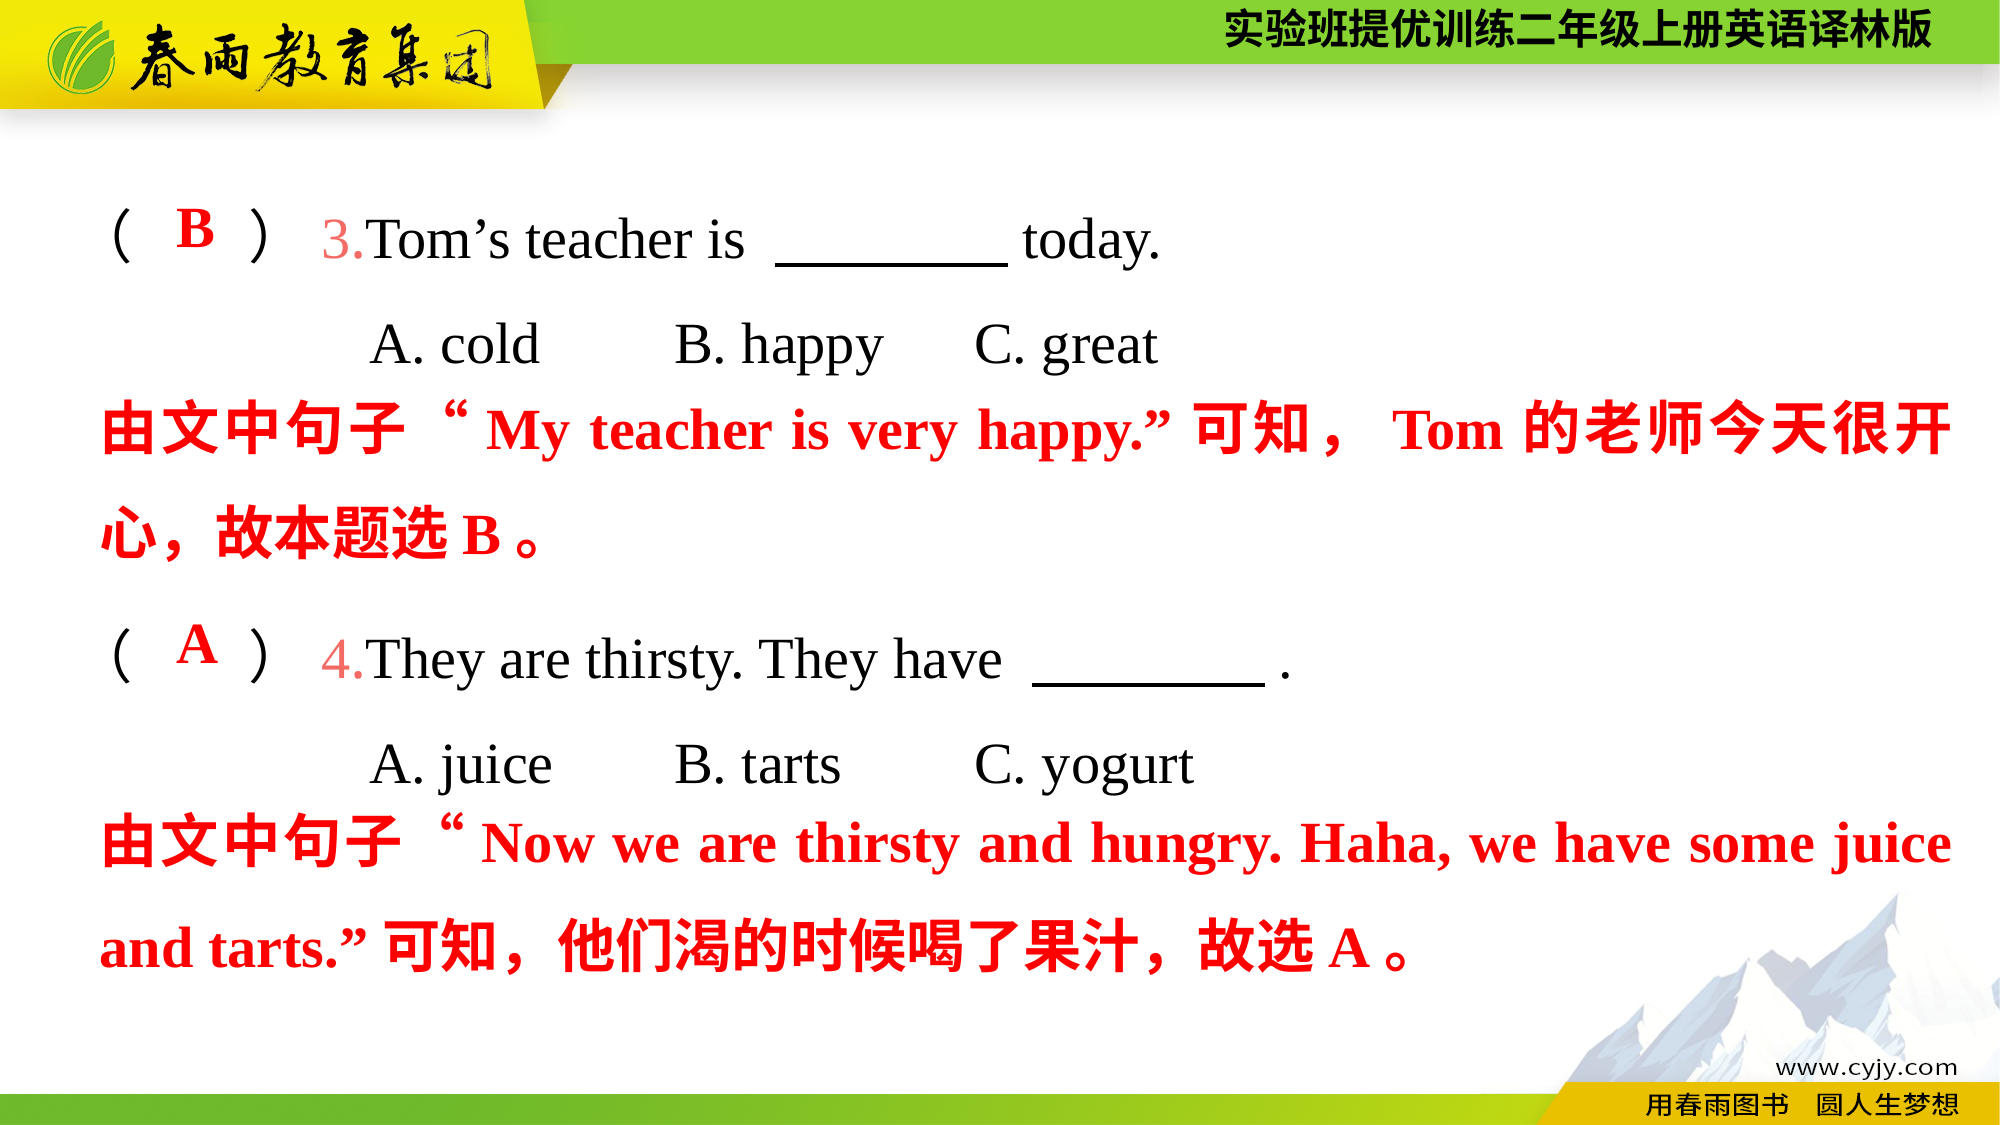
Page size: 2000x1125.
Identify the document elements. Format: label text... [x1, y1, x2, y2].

text_box 由文中句子“My teacher is very happy.”可知，Tom的老师今天很开心，故本题选B。 [84, 348, 1969, 574]
list （ ）3.Tom’s teacher is today. A. cold B. happy C. great （ ）4.They are thirsty. They have . A. juice B. tarts C. yogurt [59, 157, 1944, 810]
text_box B [161, 181, 231, 267]
text_box 由文中句子“Now we are thirsty and hungry. Haha, we have some juice and tarts.”可知，他们渴的时候喝了果汁，故选A。 [84, 762, 1969, 987]
picture [0, 0, 2000, 1125]
text_box A [161, 597, 234, 683]
